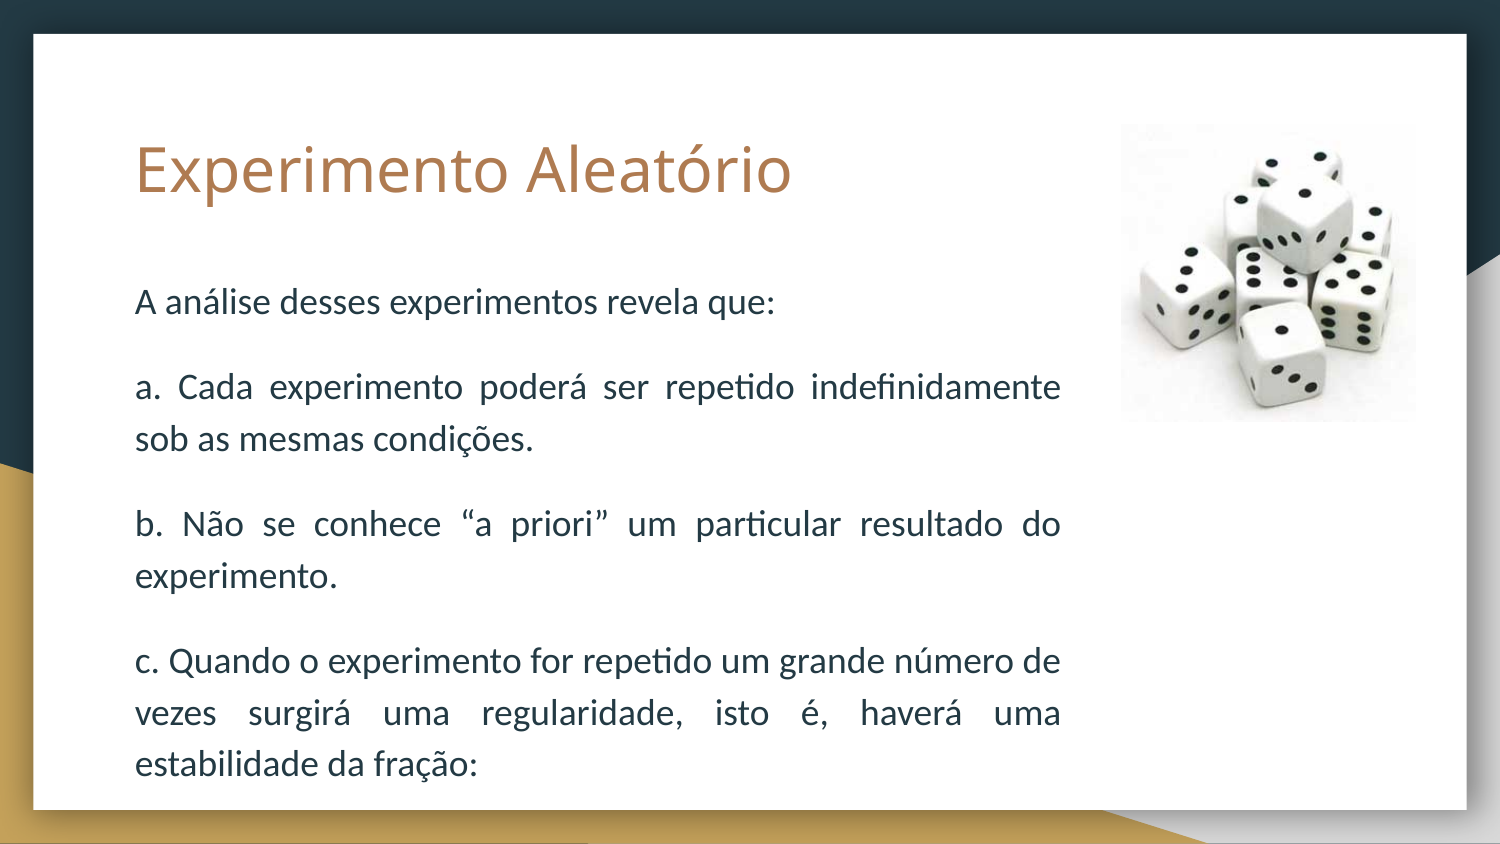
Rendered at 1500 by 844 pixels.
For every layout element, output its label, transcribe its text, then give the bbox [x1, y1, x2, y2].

list A análise desses experimentos revela que: a. Cada experimento poderá ser repetido indefinidamente sob as mesmas condições. b. Não se conhece “a priori” um particular resultado do experimento. c. Quando o experimento for repetido um grande número de vezes surgirá uma regularidade, isto é, haverá uma estabilidade da fração: [119, 255, 1078, 721]
picture [1120, 124, 1416, 423]
title Experimento Aleatório [119, 114, 1351, 272]
